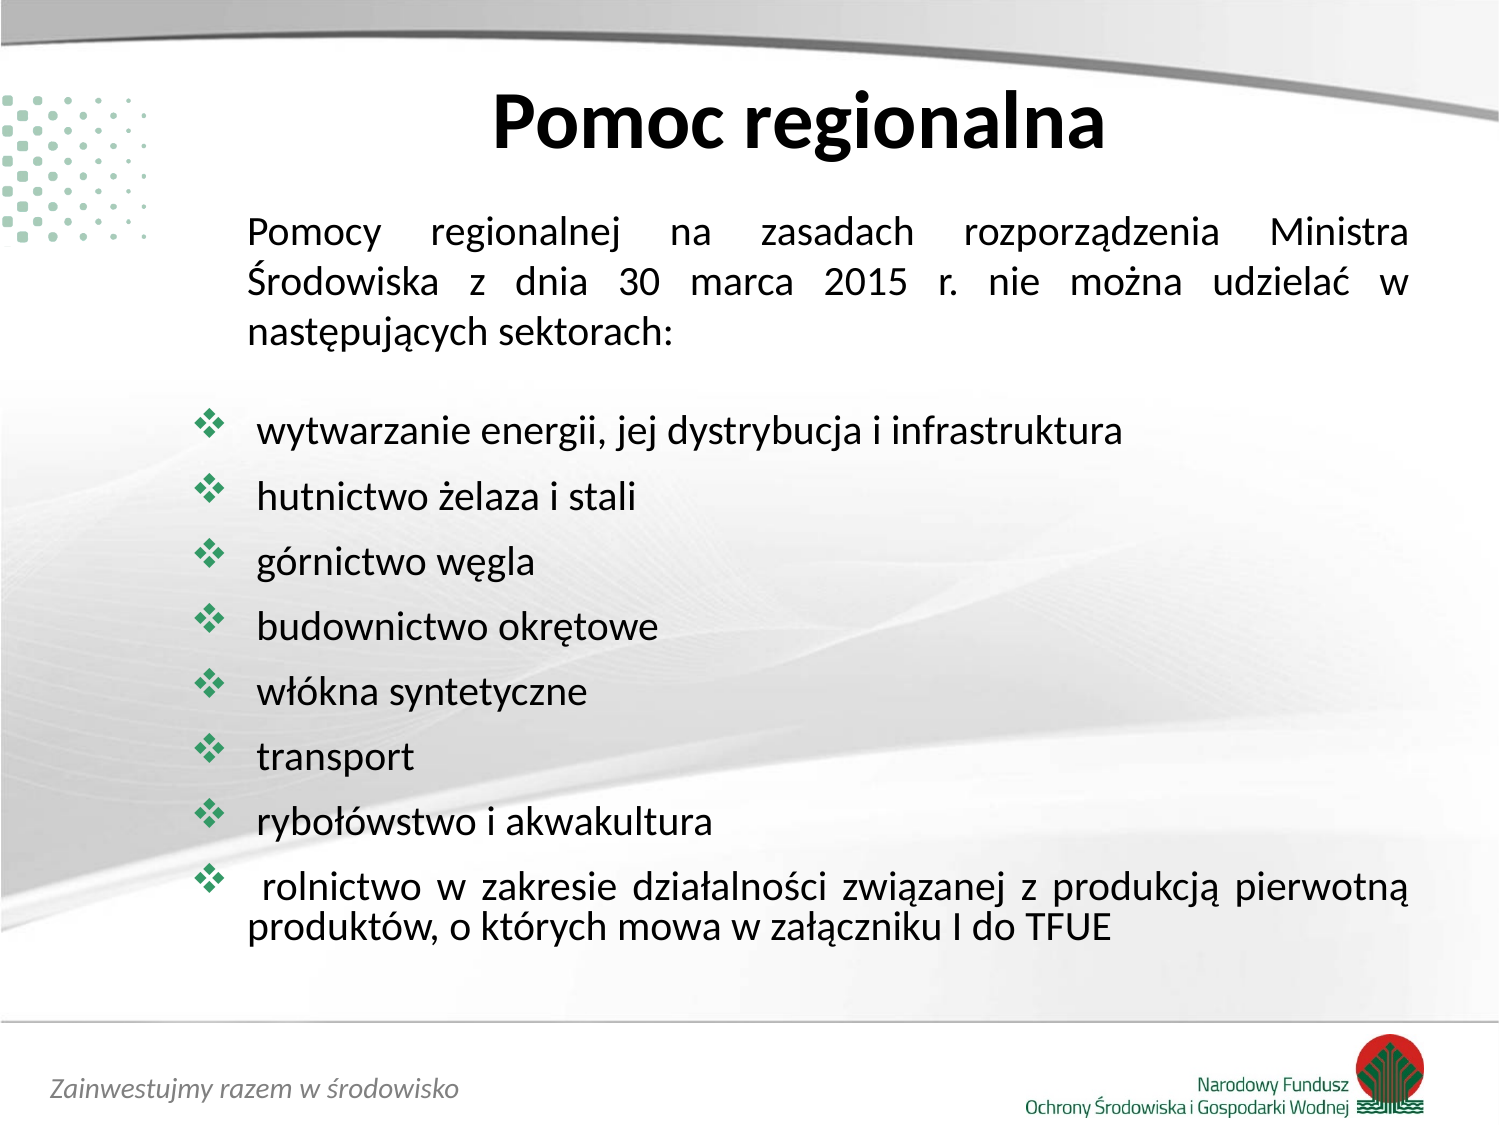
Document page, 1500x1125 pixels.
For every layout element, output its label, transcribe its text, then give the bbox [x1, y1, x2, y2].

picture [0, 0, 1499, 1023]
list Pomocy regionalnej na zasadach rozporządzenia Ministra Środowiska z dnia 30 marca 2015 r. nie można udzielać w następujących sektorach: wytwarzanie energii, jej dystrybucja i infrastruktura hutnictwo żelaza i stali górnictwo węgla budownictwo okrętowe włókna syntetyczne transport rybołówstwo i akwakultura rolnictwo w zakresie działalności związanej z produkcją pierwotną produktów, o których mowa w załączniku I do TFUE [175, 196, 1425, 1005]
picture [1026, 1034, 1424, 1118]
title Pomoc regionalna [175, 58, 1425, 173]
